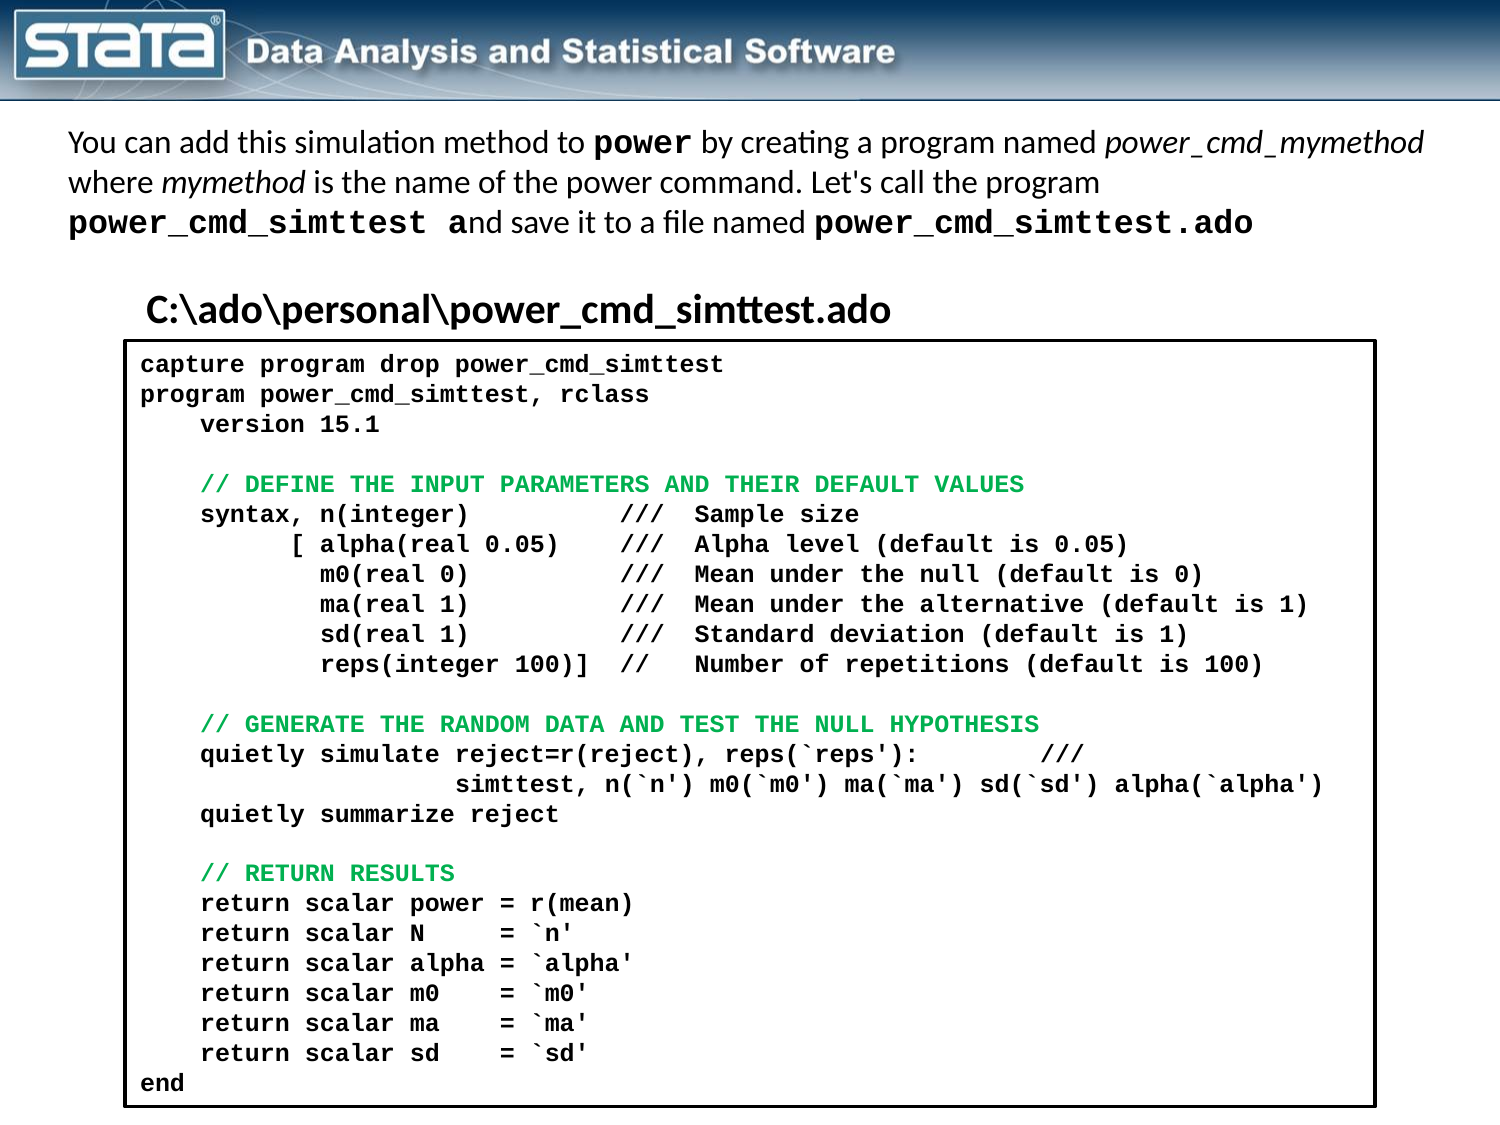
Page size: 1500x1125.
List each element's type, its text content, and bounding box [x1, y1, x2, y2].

text_box C:\ado\personal\power_cmd_simttest.ado [131, 274, 908, 340]
text_box capture program drop power_cmd_simttest program power_cmd_simttest, rclass version 15.1 // DEFINE THE INPUT PARAMETERS AND THEIR DEFAULT VALUES syntax, n(integer) /// Sample size [ alpha(real 0.05) /// Alpha level (default is 0.05) m0(real 0) /// Mean under the null (default is 0) ma(real 1) /// Mean under the alternative (default is 1) sd(real 1) /// Standard deviation (default is 1) reps(integer 100)] // Number of repetitions (default is 100) // GENERATE THE RANDOM DATA AND TEST THE NULL HYPOTHESIS quietly simulate reject=r(reject), reps(`reps'): /// simttest, n(`n') m0(`m0') ma(`ma') sd(`sd') alpha(`alpha') quietly summarize reject // RETURN RESULTS return scalar power = r(mean) return scalar N = `n' return scalar alpha = `alpha' return scalar m0 = `m0' return scalar ma = `ma' return scalar sd = `sd' end [125, 340, 1375, 1107]
list You can add this simulation method to power by creating a program named power_cmd_mymethod where mymethod is the name of the power command. Let's call the program power_cmd_simttest and save it to a file named power_cmd_simttest.ado [53, 112, 1447, 250]
picture [0, 0, 1500, 101]
